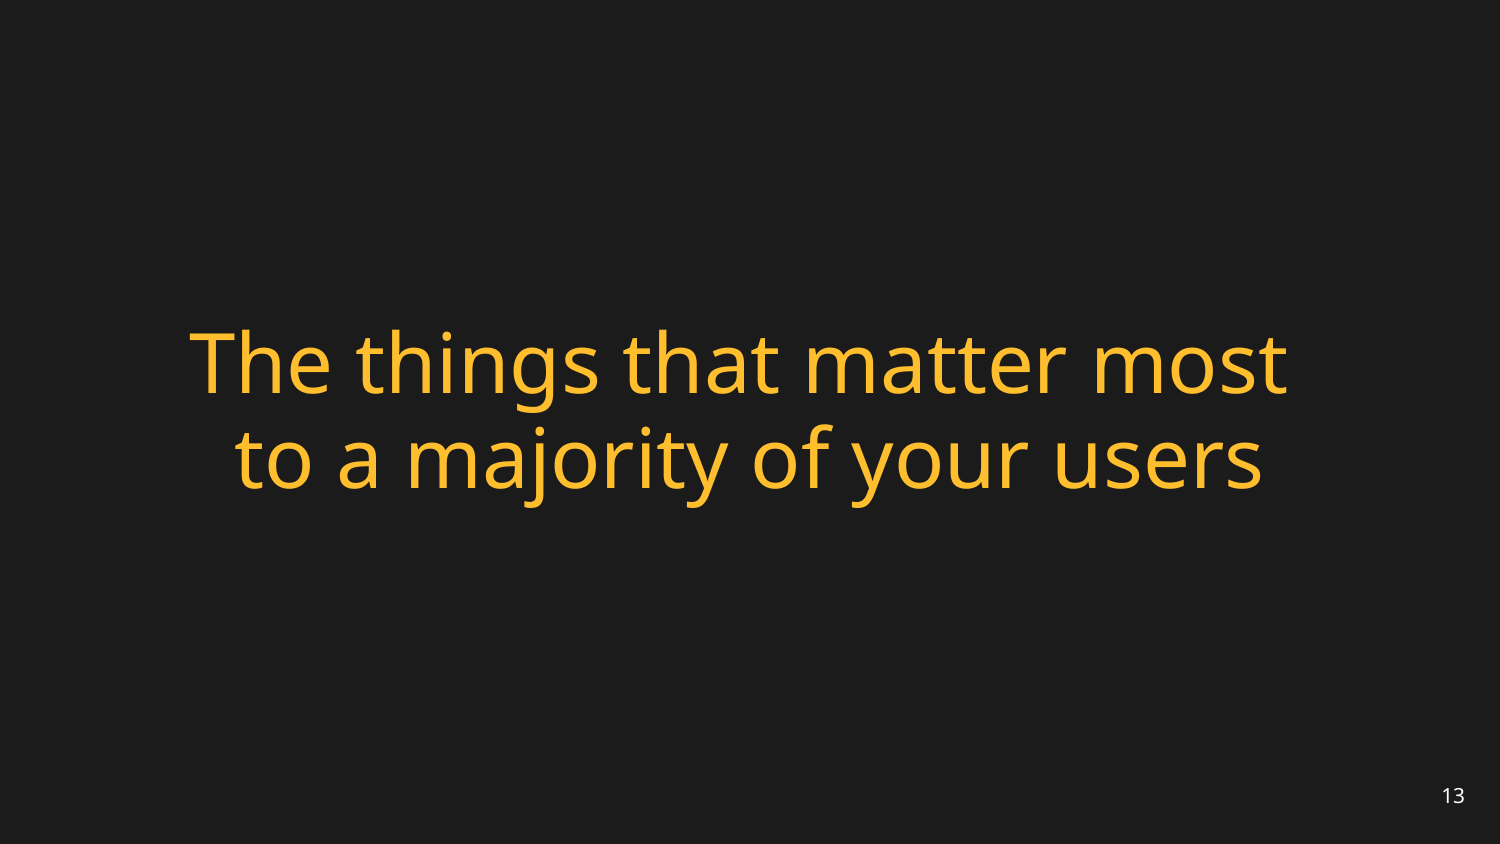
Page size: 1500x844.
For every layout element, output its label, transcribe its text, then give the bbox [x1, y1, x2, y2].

slide_number 13 [1389, 764, 1480, 830]
title The things that matter most to a majority of your users [51, 72, 1449, 753]
